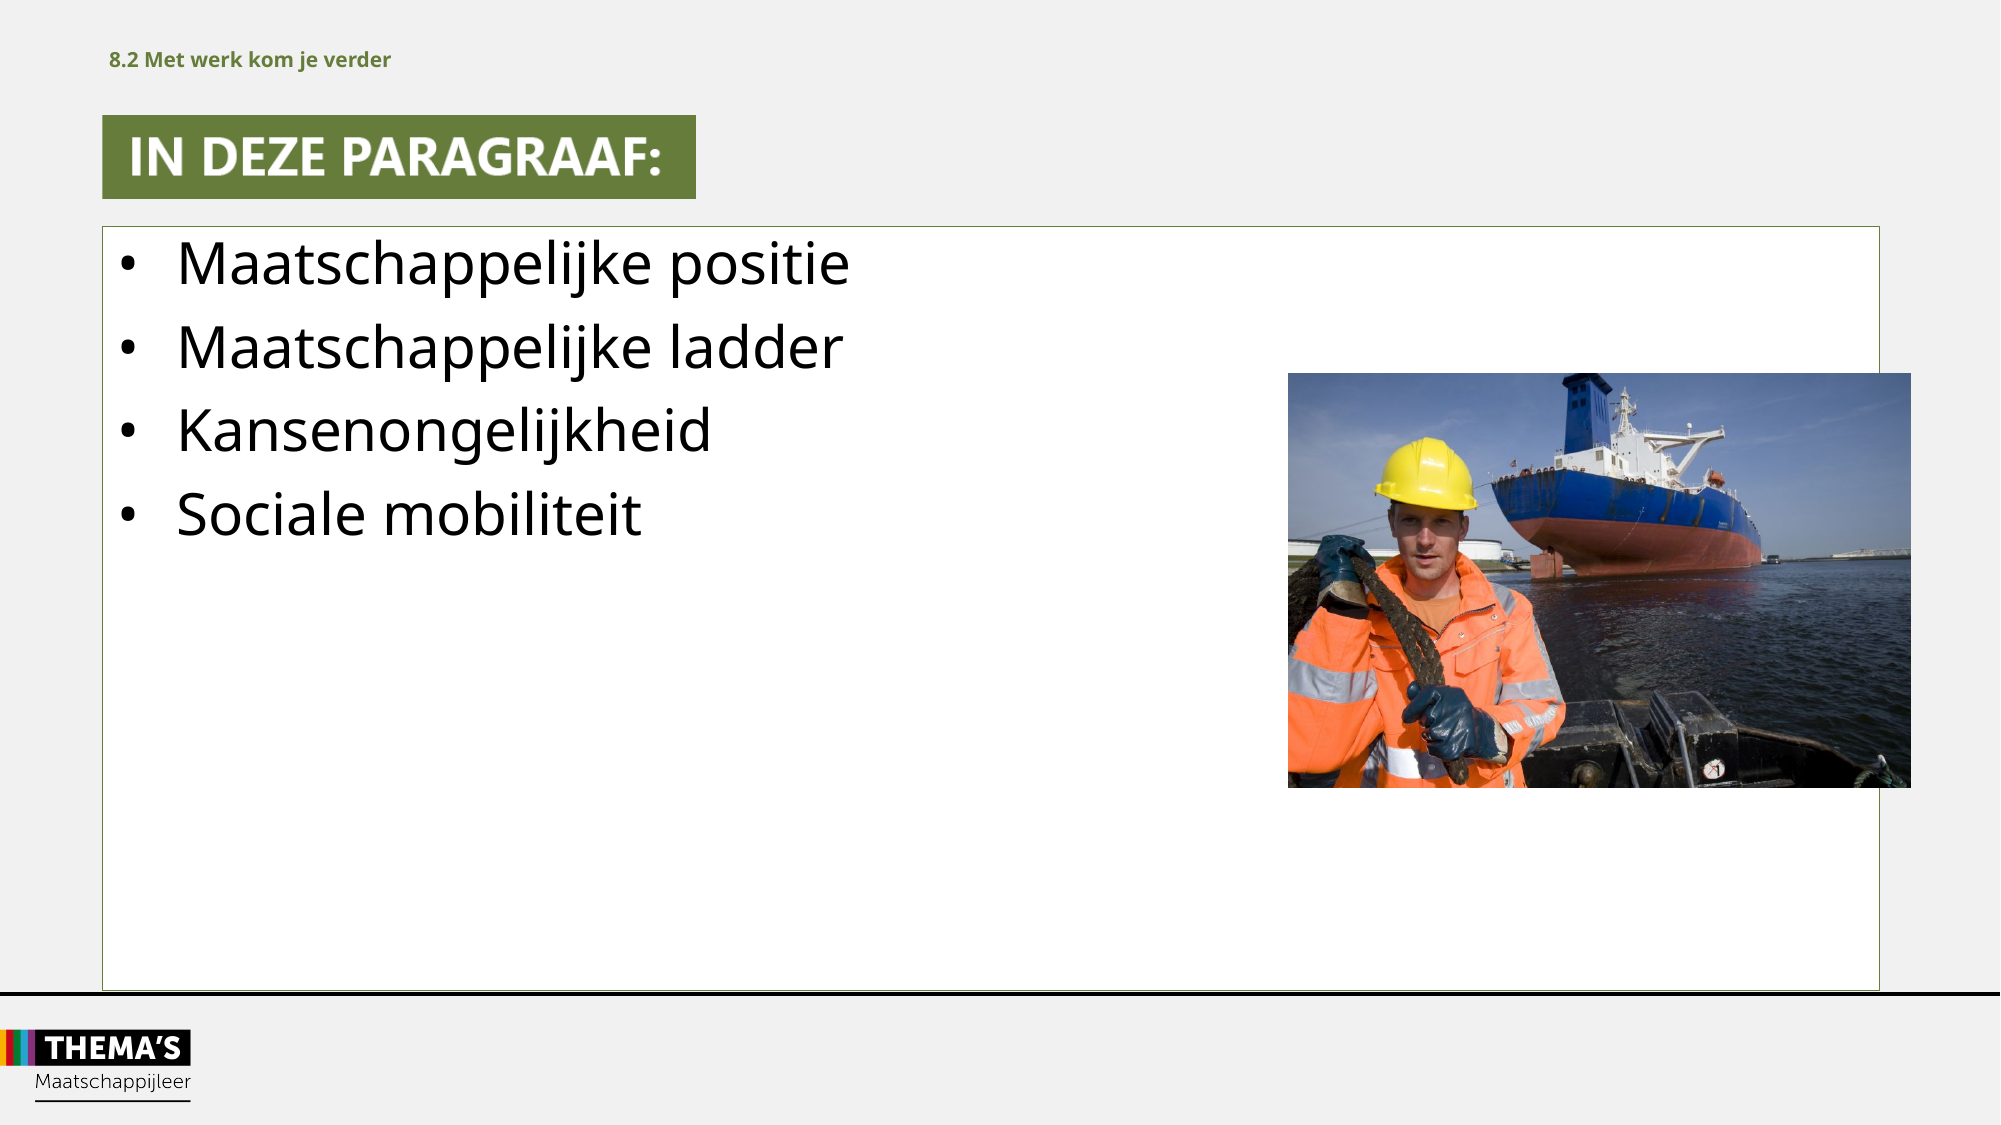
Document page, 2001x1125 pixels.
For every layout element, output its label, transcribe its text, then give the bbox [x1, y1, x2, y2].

picture [1288, 373, 1911, 789]
list 8.2 Met werk kom je verder [94, 33, 941, 88]
list • Maatschappelijke positie • Maatschappelijke ladder • Kansenongelijkheid • Sociale mobiliteit [102, 226, 1880, 991]
picture [0, 993, 203, 1125]
